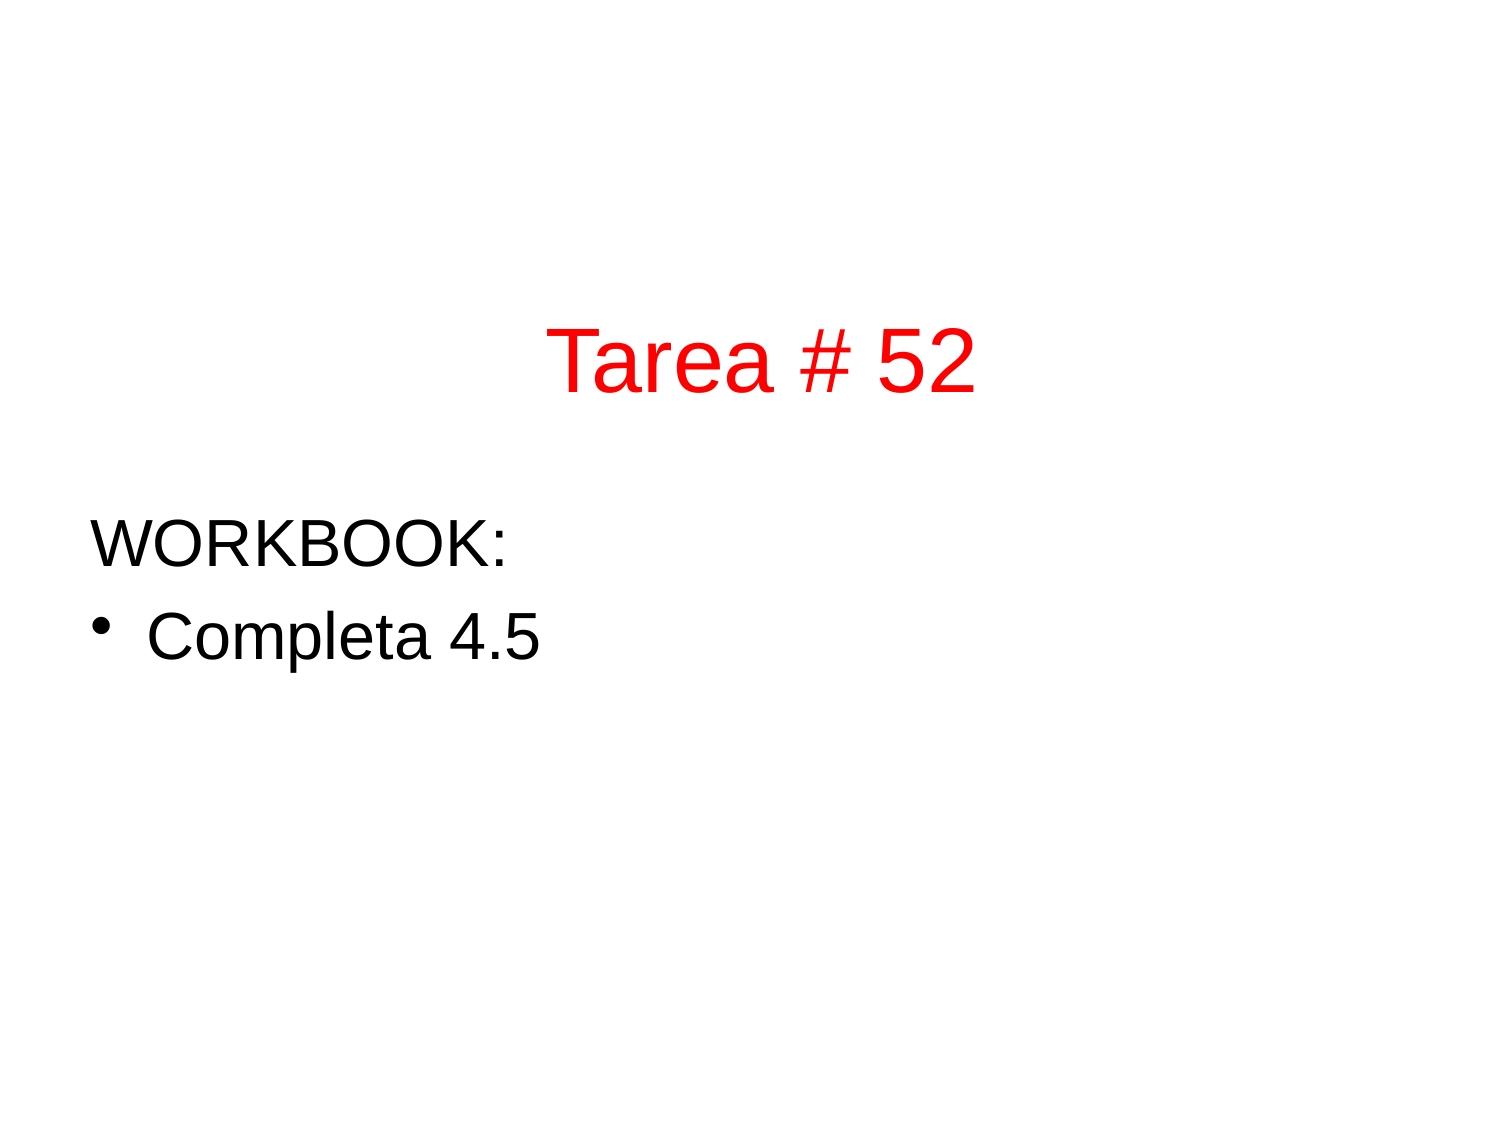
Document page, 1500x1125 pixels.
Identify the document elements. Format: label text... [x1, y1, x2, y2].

text_box Tarea # 52 [87, 262, 1438, 450]
list WORKBOOK: Completa 4.5 [75, 212, 1425, 955]
